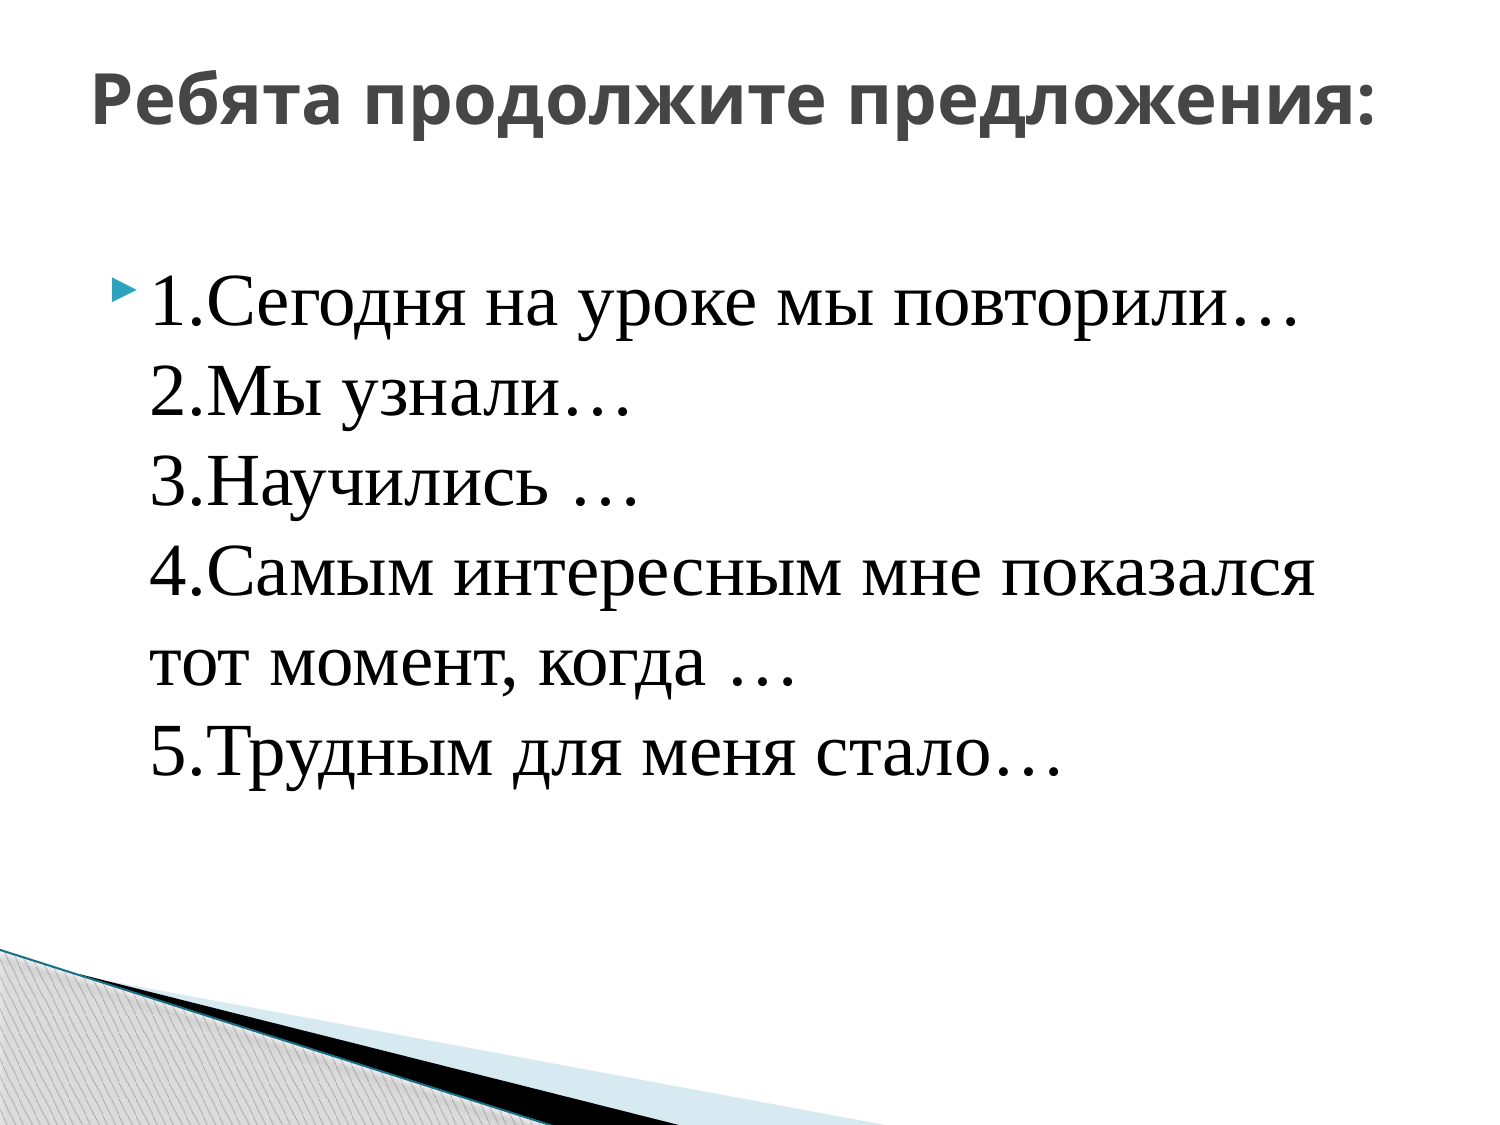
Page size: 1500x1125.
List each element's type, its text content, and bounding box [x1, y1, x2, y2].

title Ребята продолжите предложения: [75, 45, 1425, 233]
list 1.Сегодня на уроке мы повторили… 2.Мы узнали… 3.Научились … 4.Самым интересным мне показался тот момент, когда … 5.Трудным для меня стало… [75, 243, 1425, 986]
